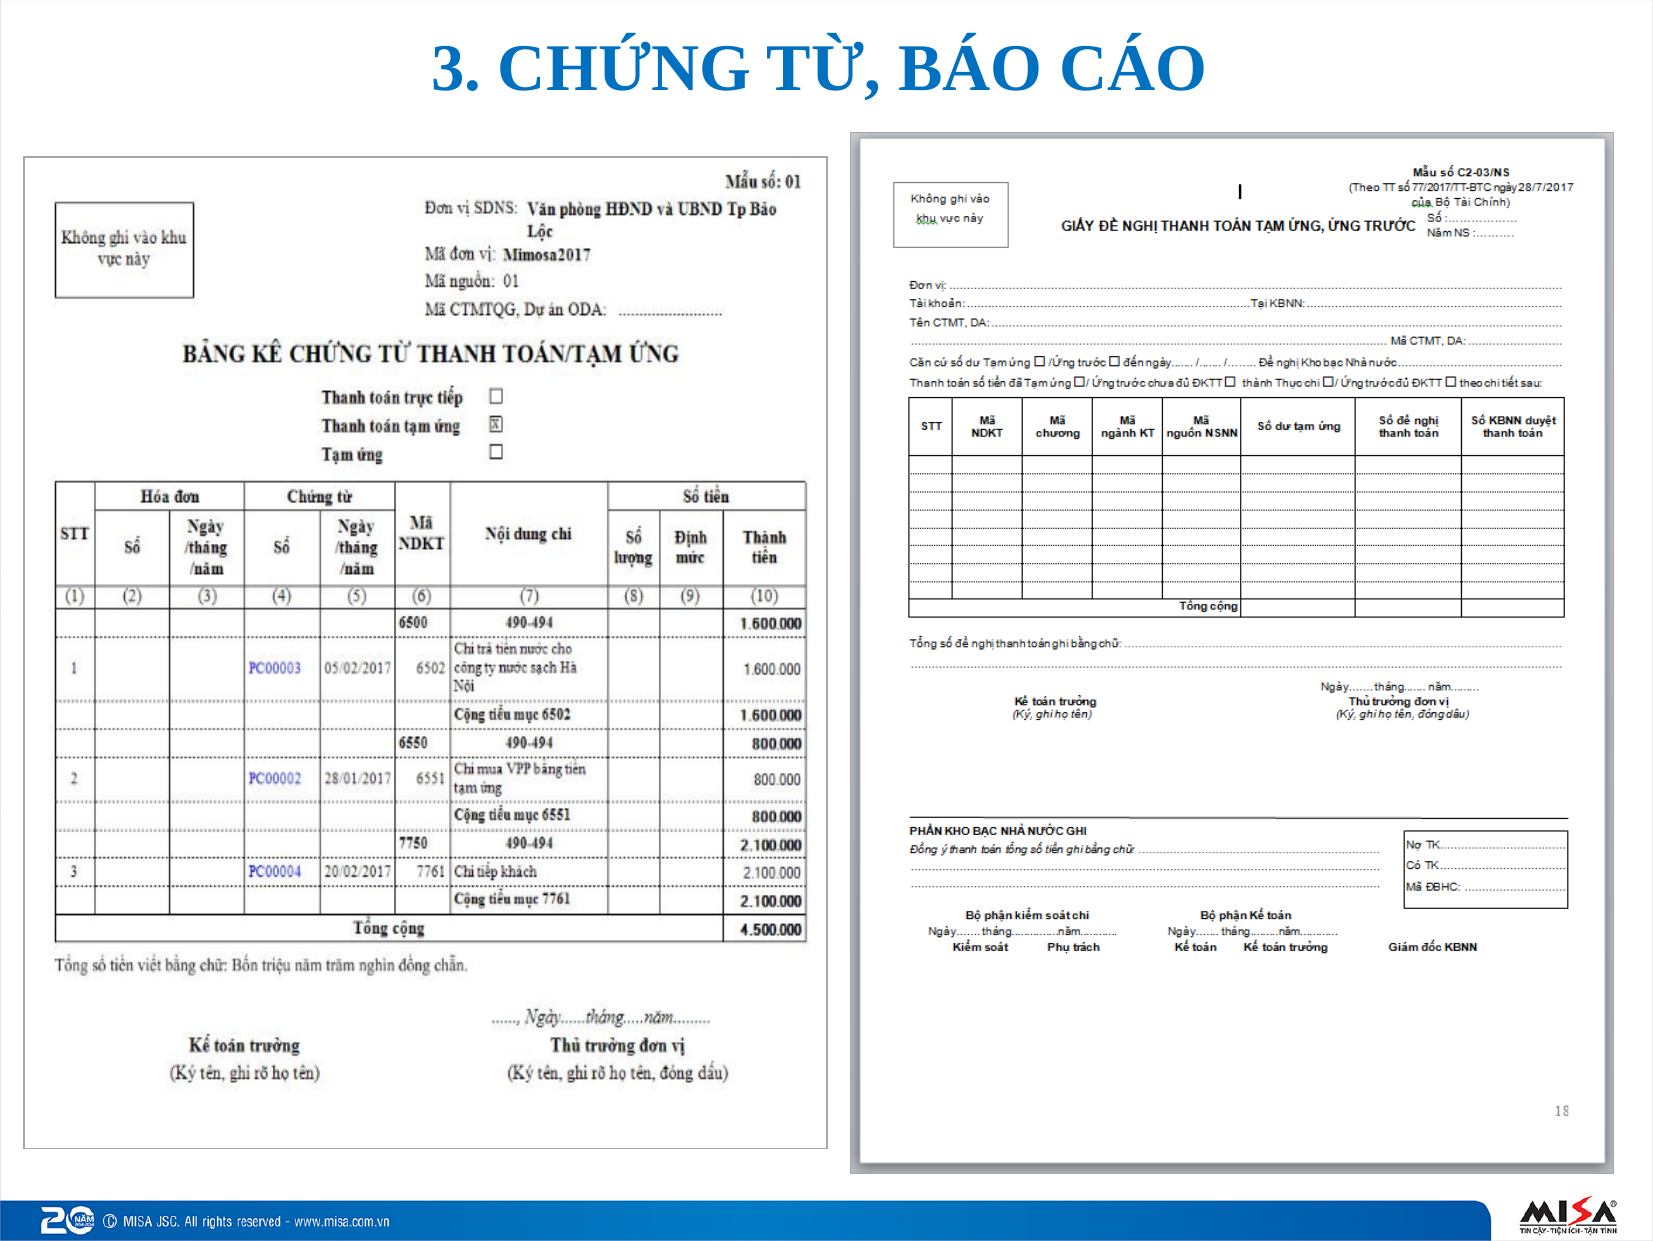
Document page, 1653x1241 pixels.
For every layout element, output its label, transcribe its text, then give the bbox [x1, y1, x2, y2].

title 3. CHỨNG TỪ, BÁO CÁO [76, 20, 1564, 117]
picture [0, 0, 1653, 1241]
